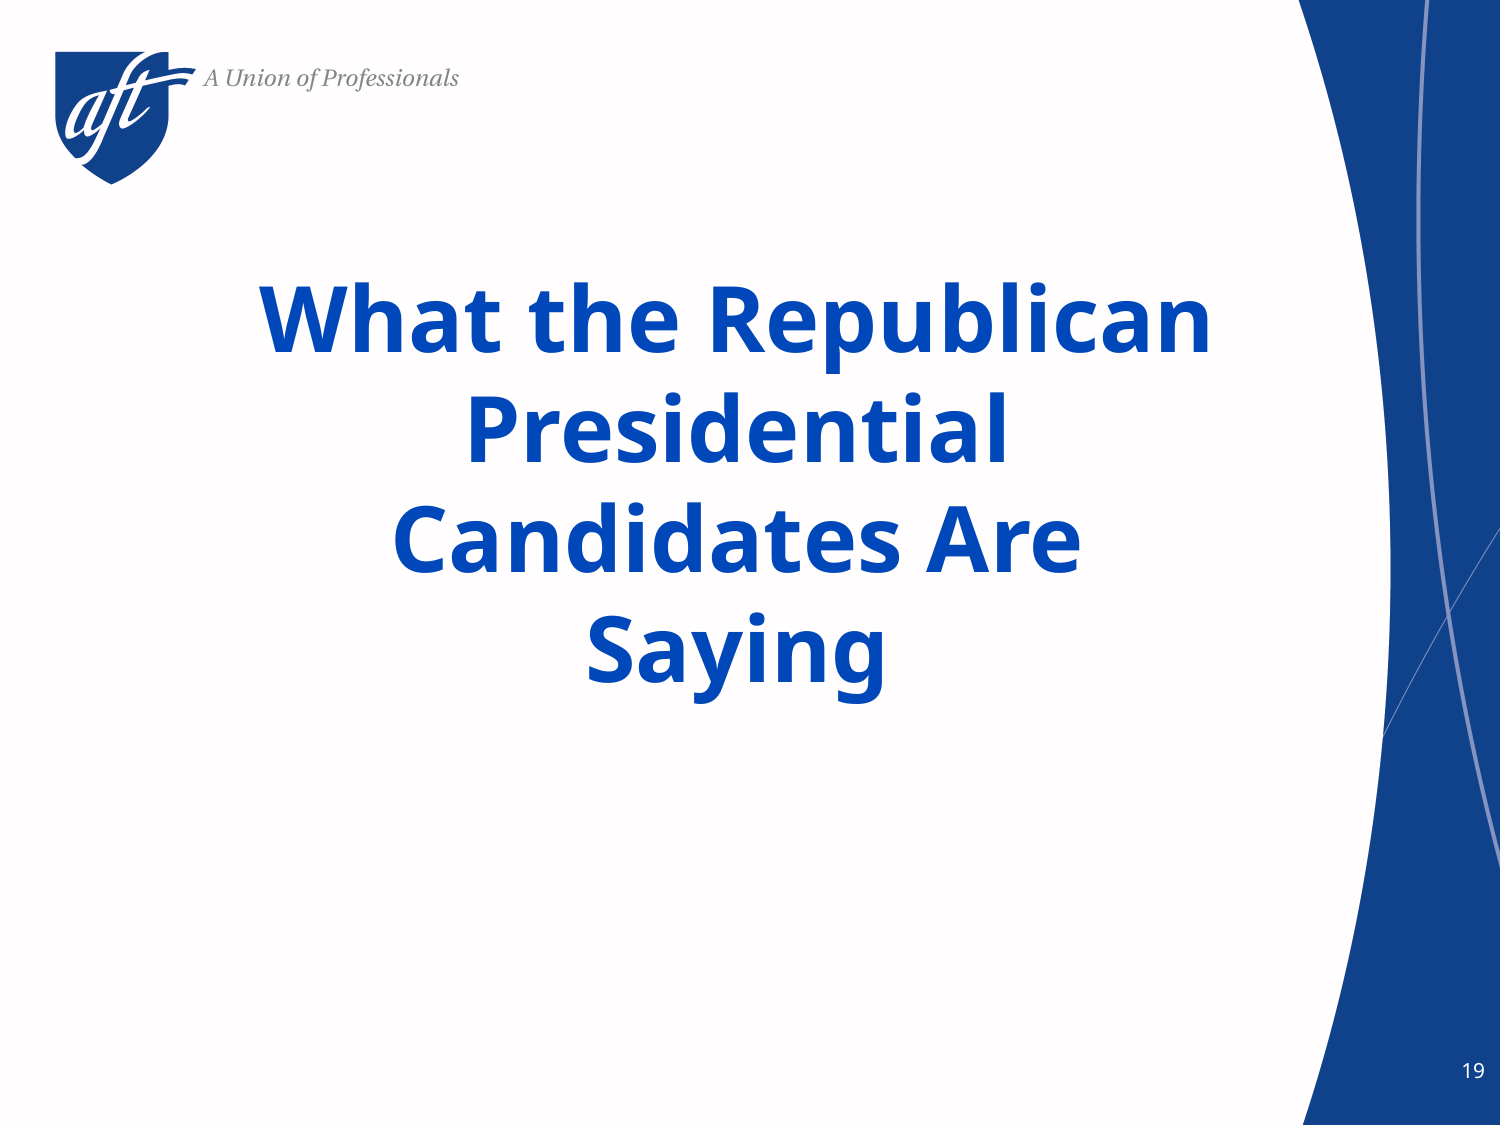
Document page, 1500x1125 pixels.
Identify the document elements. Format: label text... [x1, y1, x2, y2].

slide_number 19 [1187, 1049, 1500, 1101]
picture [0, 0, 1500, 1125]
title What the Republican Presidential Candidates Are Saying [212, 324, 1263, 638]
